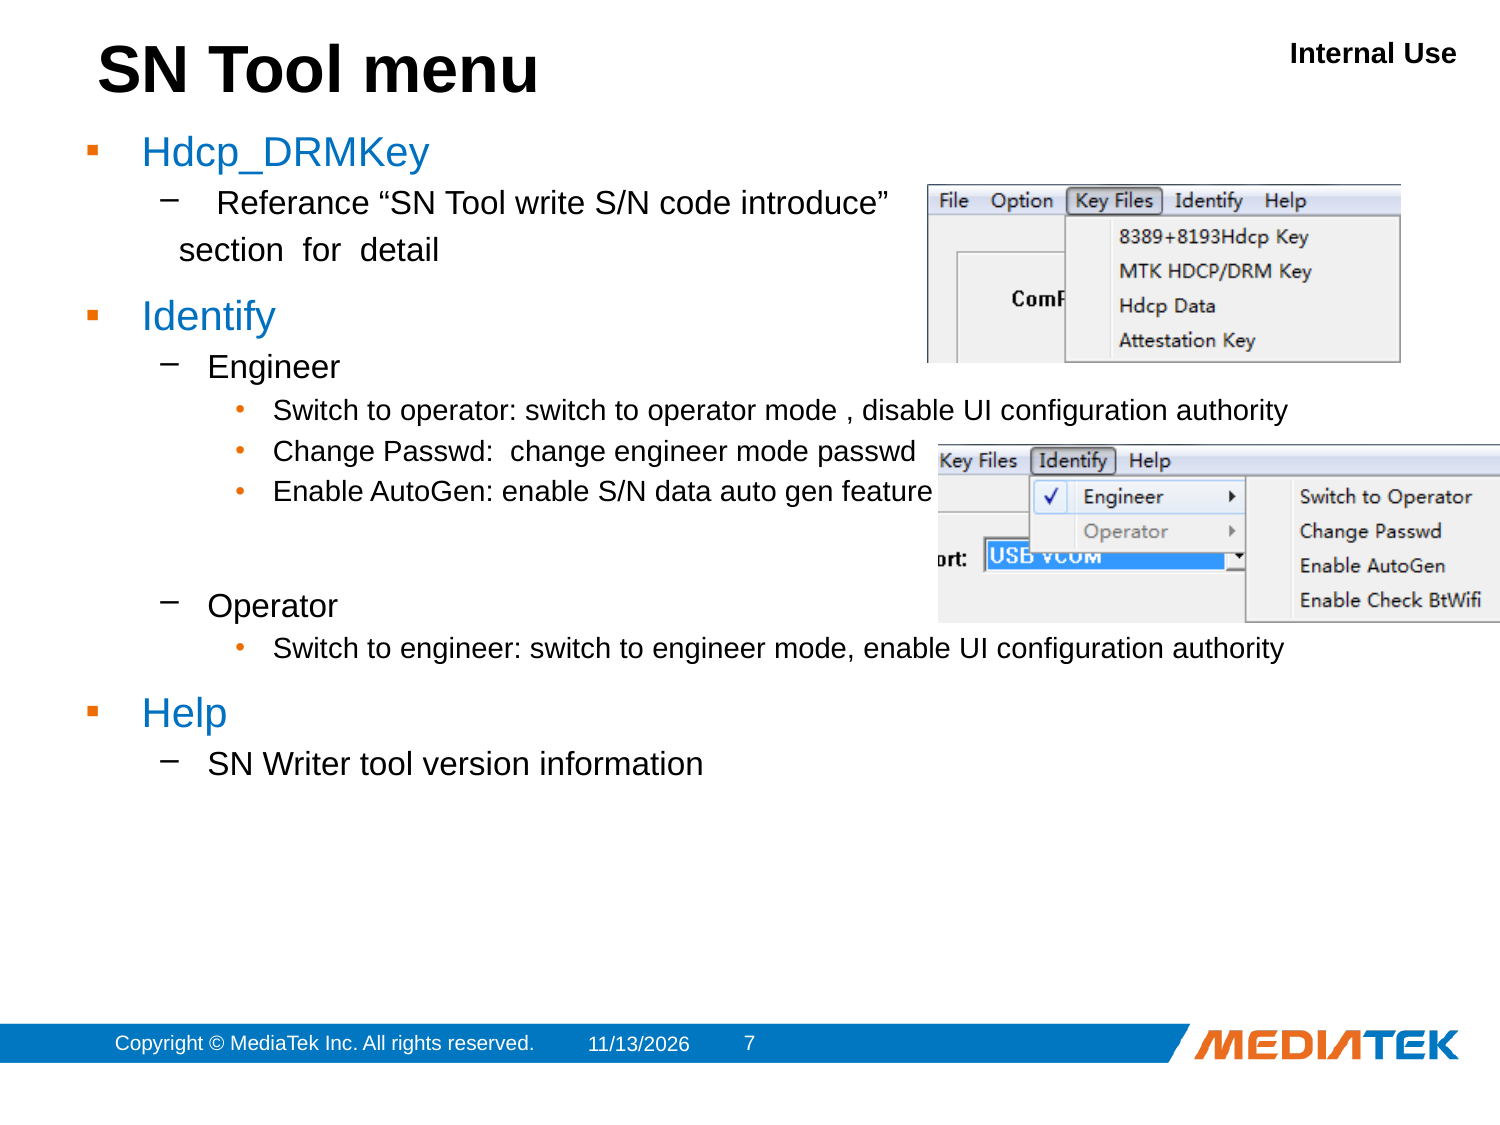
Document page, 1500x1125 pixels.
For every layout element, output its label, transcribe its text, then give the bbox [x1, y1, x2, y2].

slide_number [573, 1022, 711, 1090]
list Hdcp_DRMKey Referance “SN Tool write S/N code introduce” section for detail Identify Engineer Switch to operator: switch to operator mode , disable UI configuration authority Change Passwd: change engineer mode passwd Enable AutoGen: enable S/N data auto gen feature Operator Switch to engineer: switch to engineer mode, enable UI configuration authority Help SN Writer tool version information [70, 116, 1442, 1044]
picture [926, 184, 1401, 363]
picture [789, 1023, 1459, 1063]
picture [0, 1023, 99, 1063]
picture [938, 444, 1500, 623]
footer Copyright © MediaTek Inc. All rights reserved. [99, 1022, 573, 1090]
title SN Tool menu [81, 11, 1405, 116]
slide_number 6 [711, 1022, 789, 1090]
